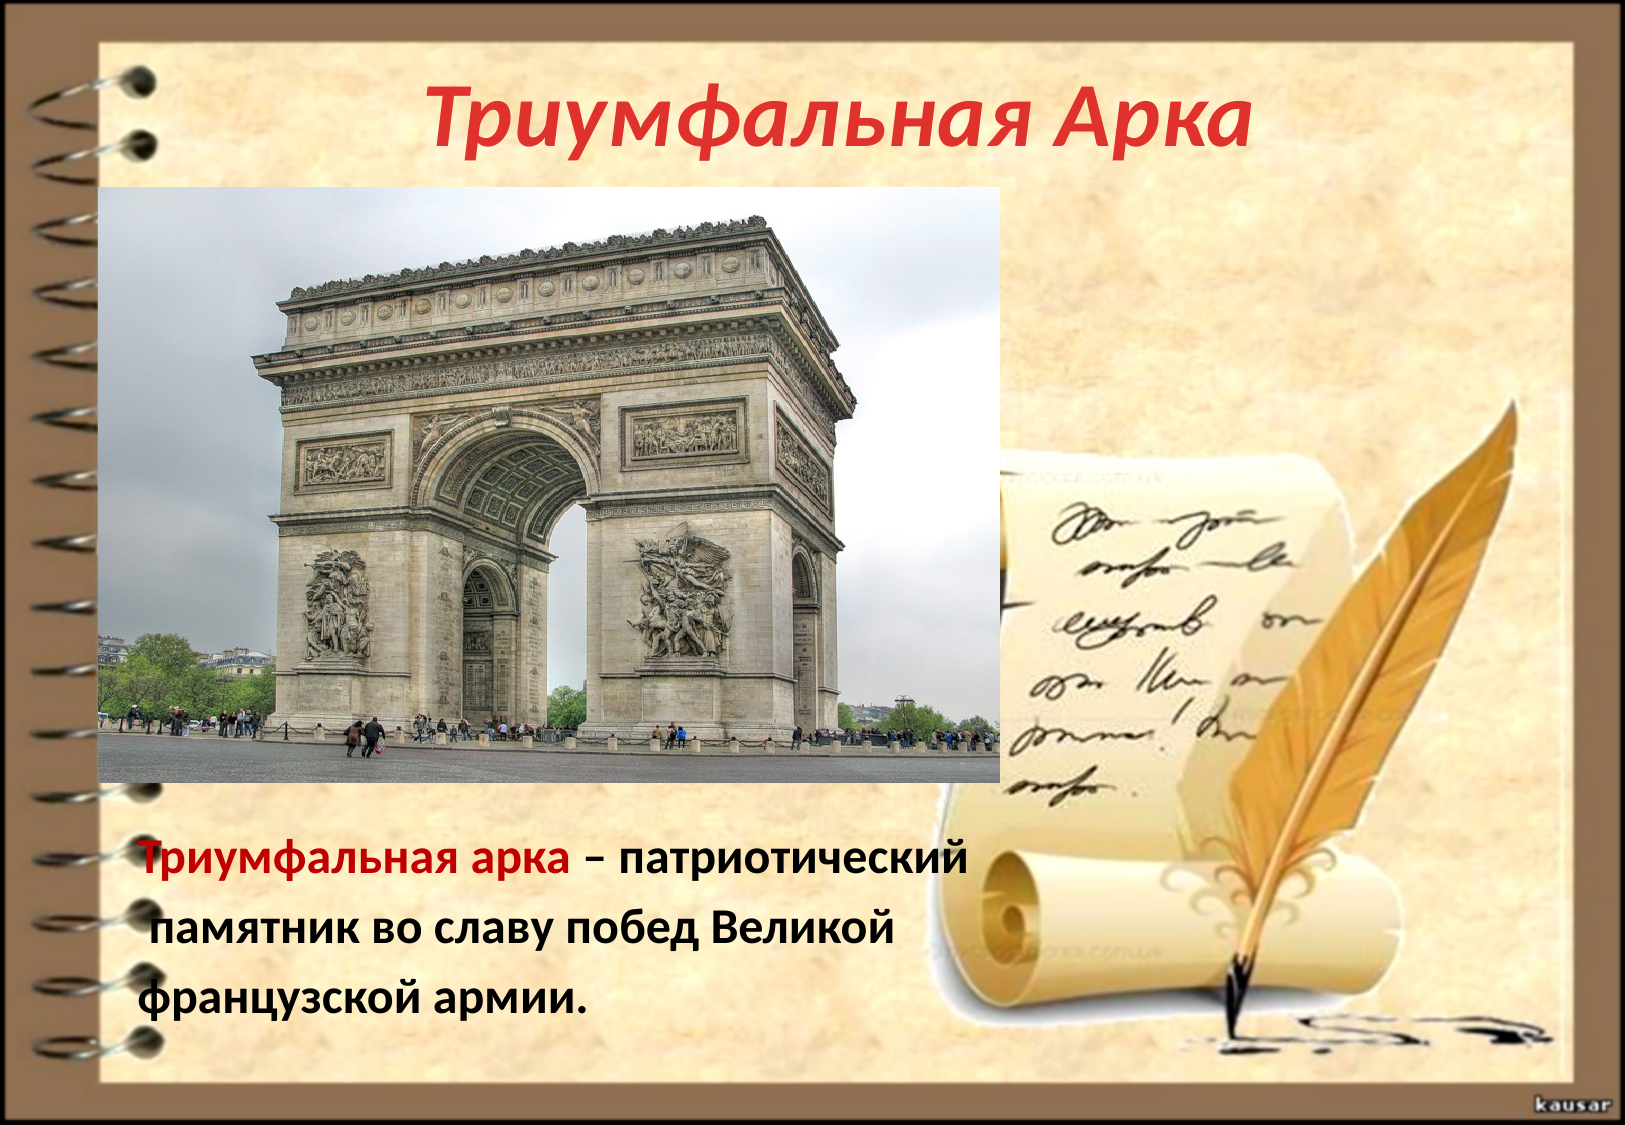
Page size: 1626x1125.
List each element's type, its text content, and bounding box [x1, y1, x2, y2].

list Триумфальная арка – патриотический памятник во славу побед Великой французской армии. [122, 815, 1063, 1041]
picture [0, 0, 1626, 1125]
text_box Триумфальная Арка [406, 46, 1272, 172]
